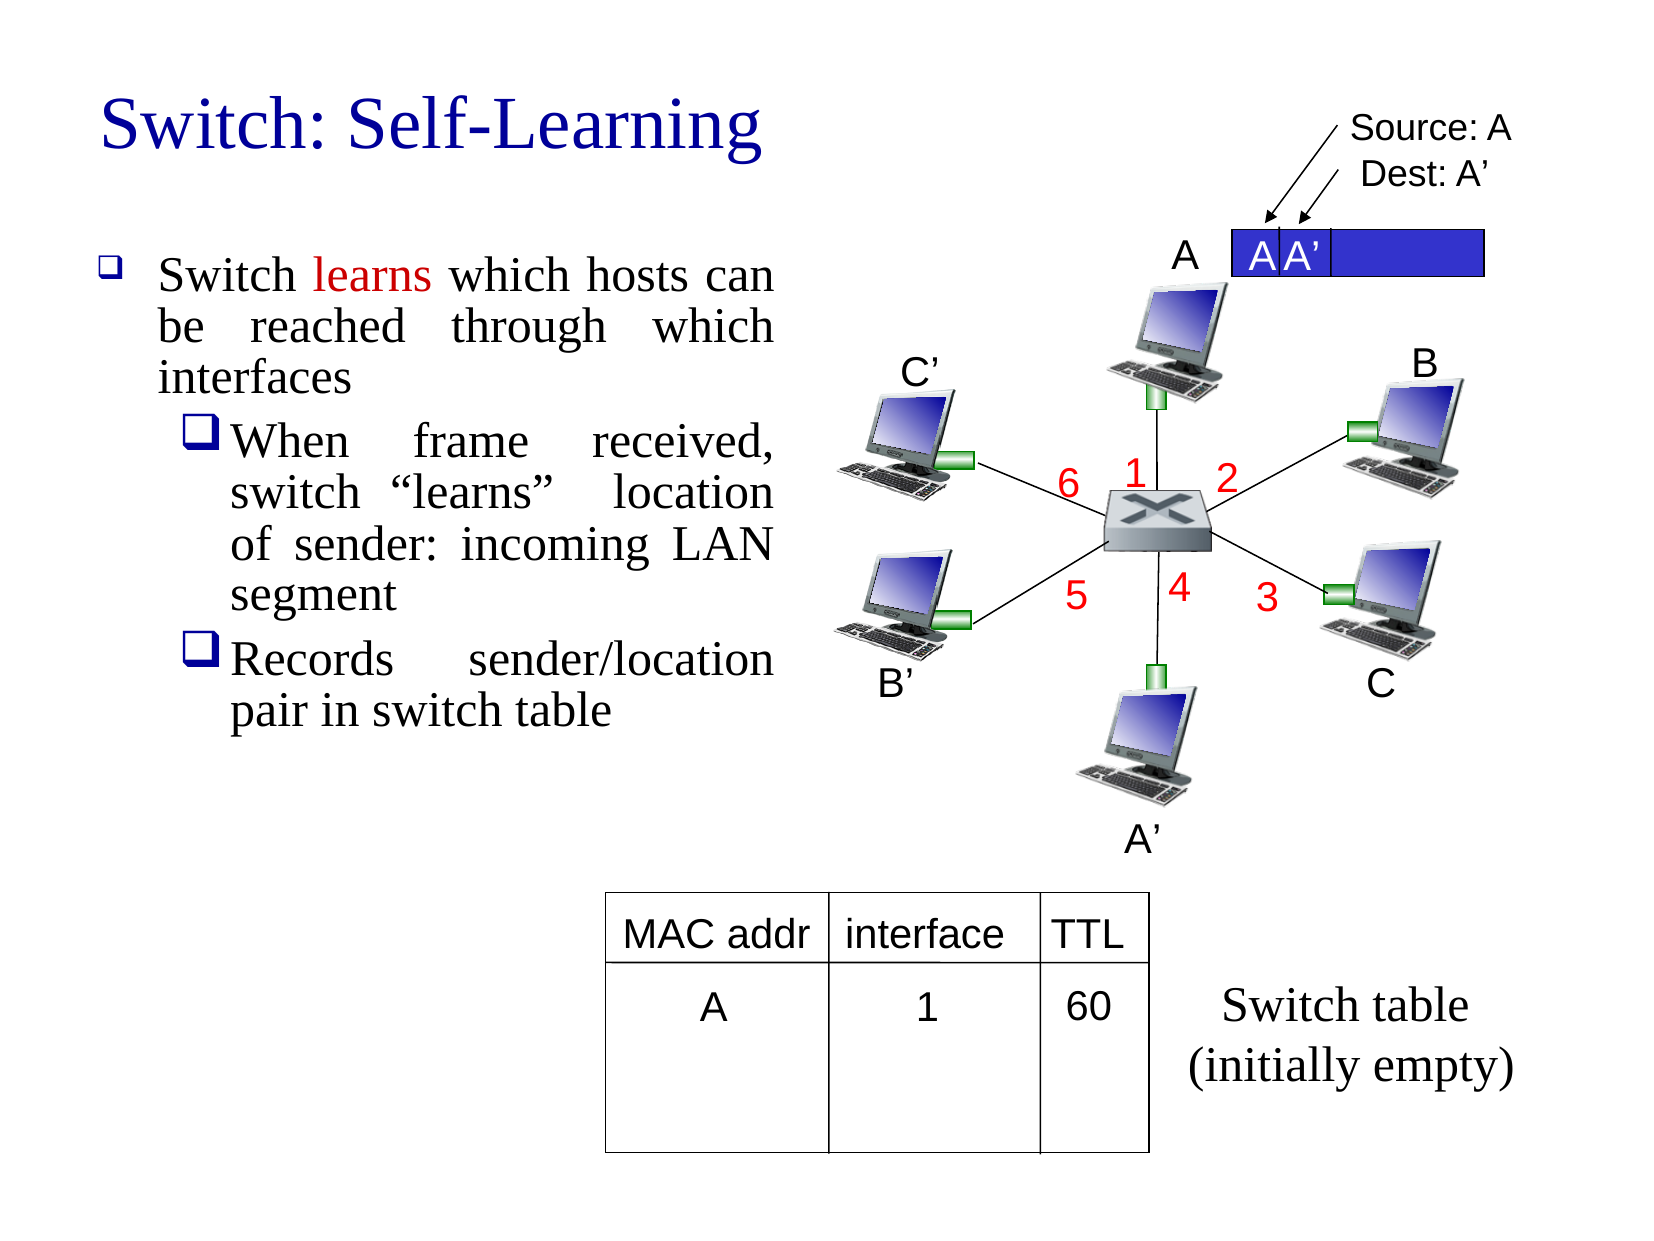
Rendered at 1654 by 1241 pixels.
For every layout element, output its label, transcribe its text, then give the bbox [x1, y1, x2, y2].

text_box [805, 219, 1468, 871]
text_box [605, 892, 1150, 1154]
text_box Switch table (initially empty) [1171, 963, 1532, 1100]
text_box Switch learns which hosts can be reached through which interfaces When frame received, switch “learns” location of sender: incoming LAN segment Records sender/location pair in switch table [79, 242, 792, 987]
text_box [1225, 221, 1485, 288]
text_box Switch: Self-Learning [82, 15, 1489, 223]
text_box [683, 970, 1129, 1040]
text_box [1264, 94, 1529, 225]
